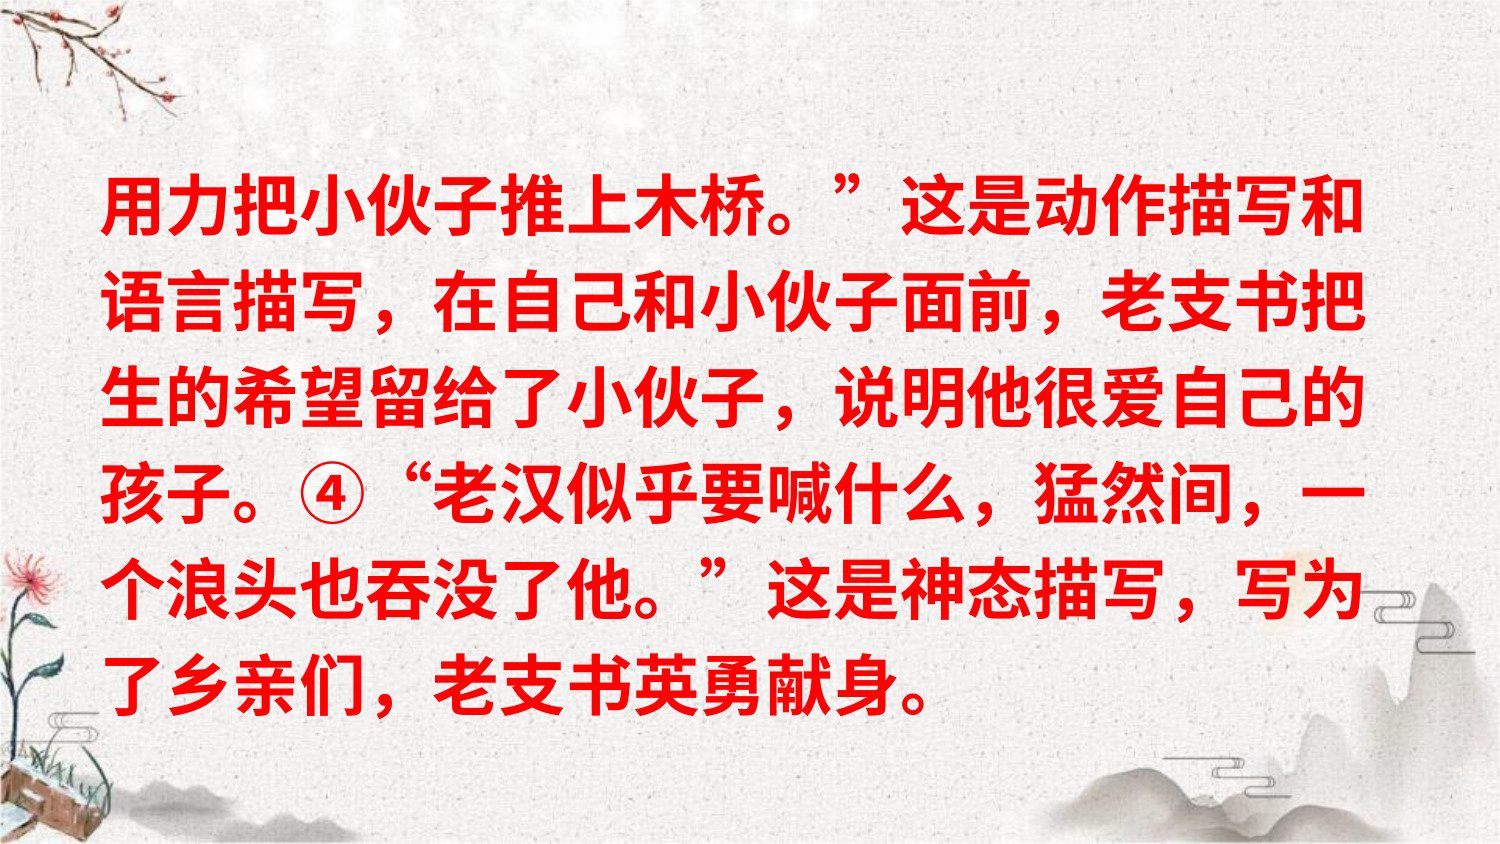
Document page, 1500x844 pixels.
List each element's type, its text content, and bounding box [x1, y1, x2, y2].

picture [0, 0, 1500, 844]
text_box 用力把小伙子推上木桥。”这是动作描写和语言描写，在自己和小伙子面前，老支书把生的希望留给了小伙子，说明他很爱自己的孩子。④“老汉似乎要喊什么，猛然间，一个浪头也吞没了他。”这是神态描写，写为了乡亲们，老支书英勇献身。 [84, 140, 1416, 731]
